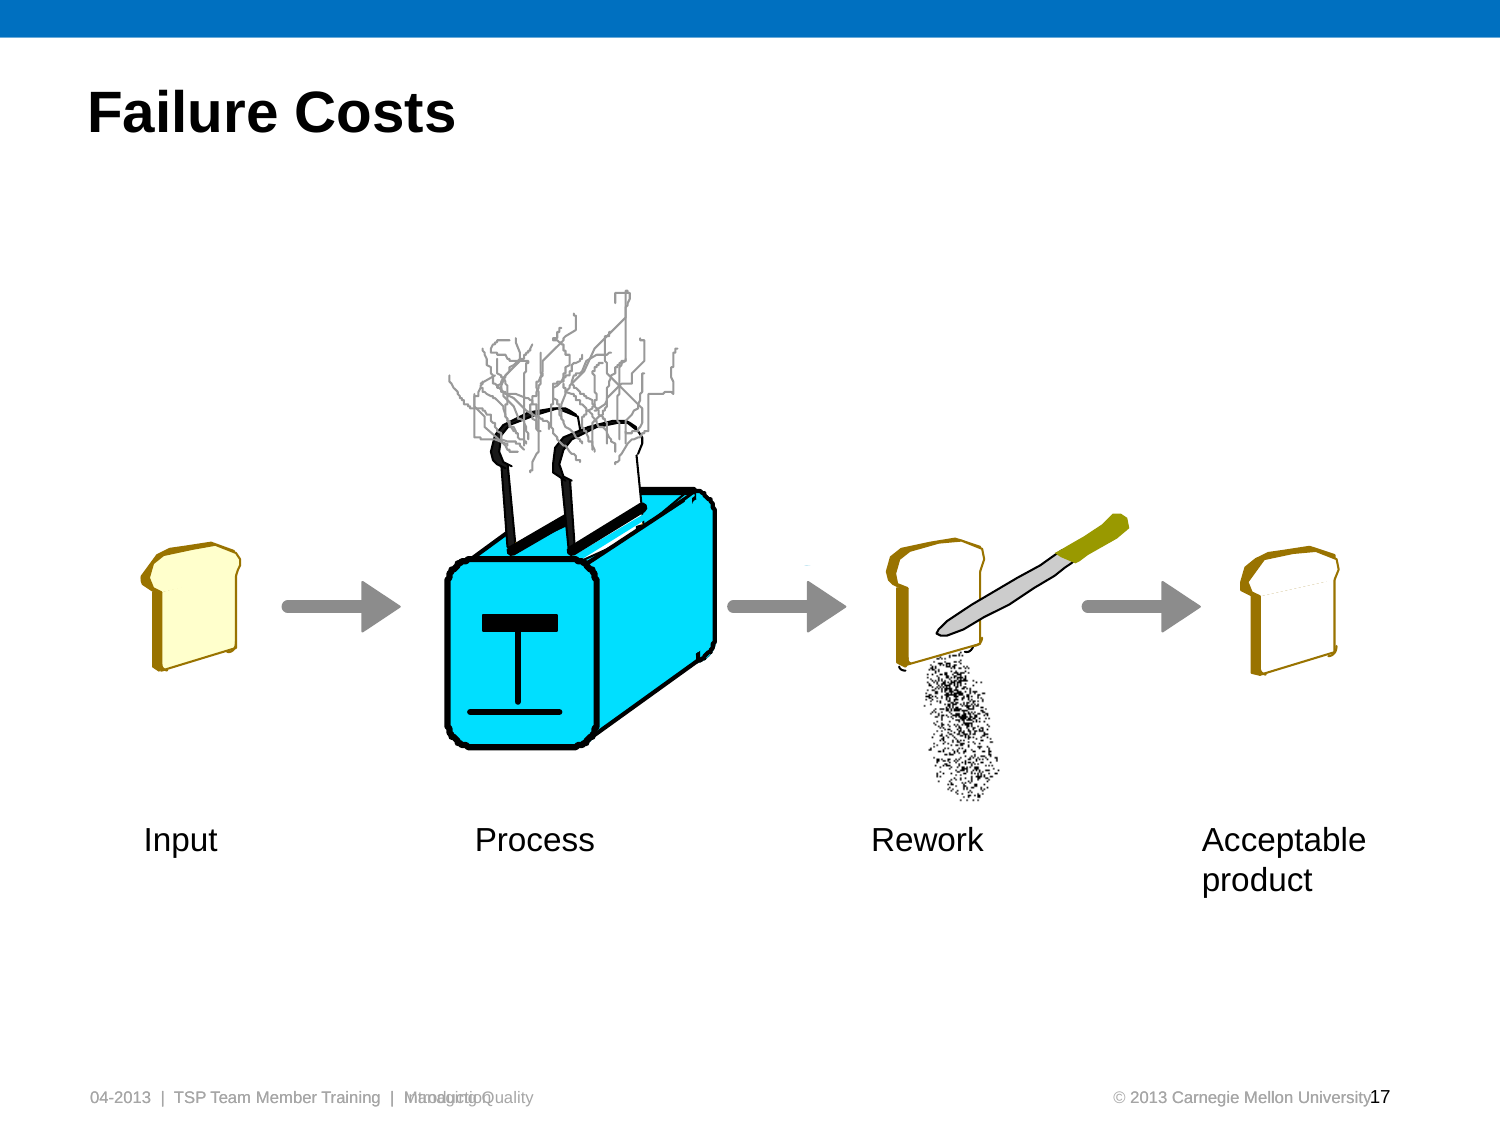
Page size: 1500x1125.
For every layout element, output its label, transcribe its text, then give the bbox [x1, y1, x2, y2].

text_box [865, 766, 1042, 818]
picture [140, 286, 1360, 758]
text_box Process [460, 810, 611, 866]
title Failure Costs [87, 87, 1439, 226]
text_box Rework [856, 810, 999, 866]
text_box Input [128, 810, 233, 866]
text_box Acceptable product [1187, 810, 1382, 906]
